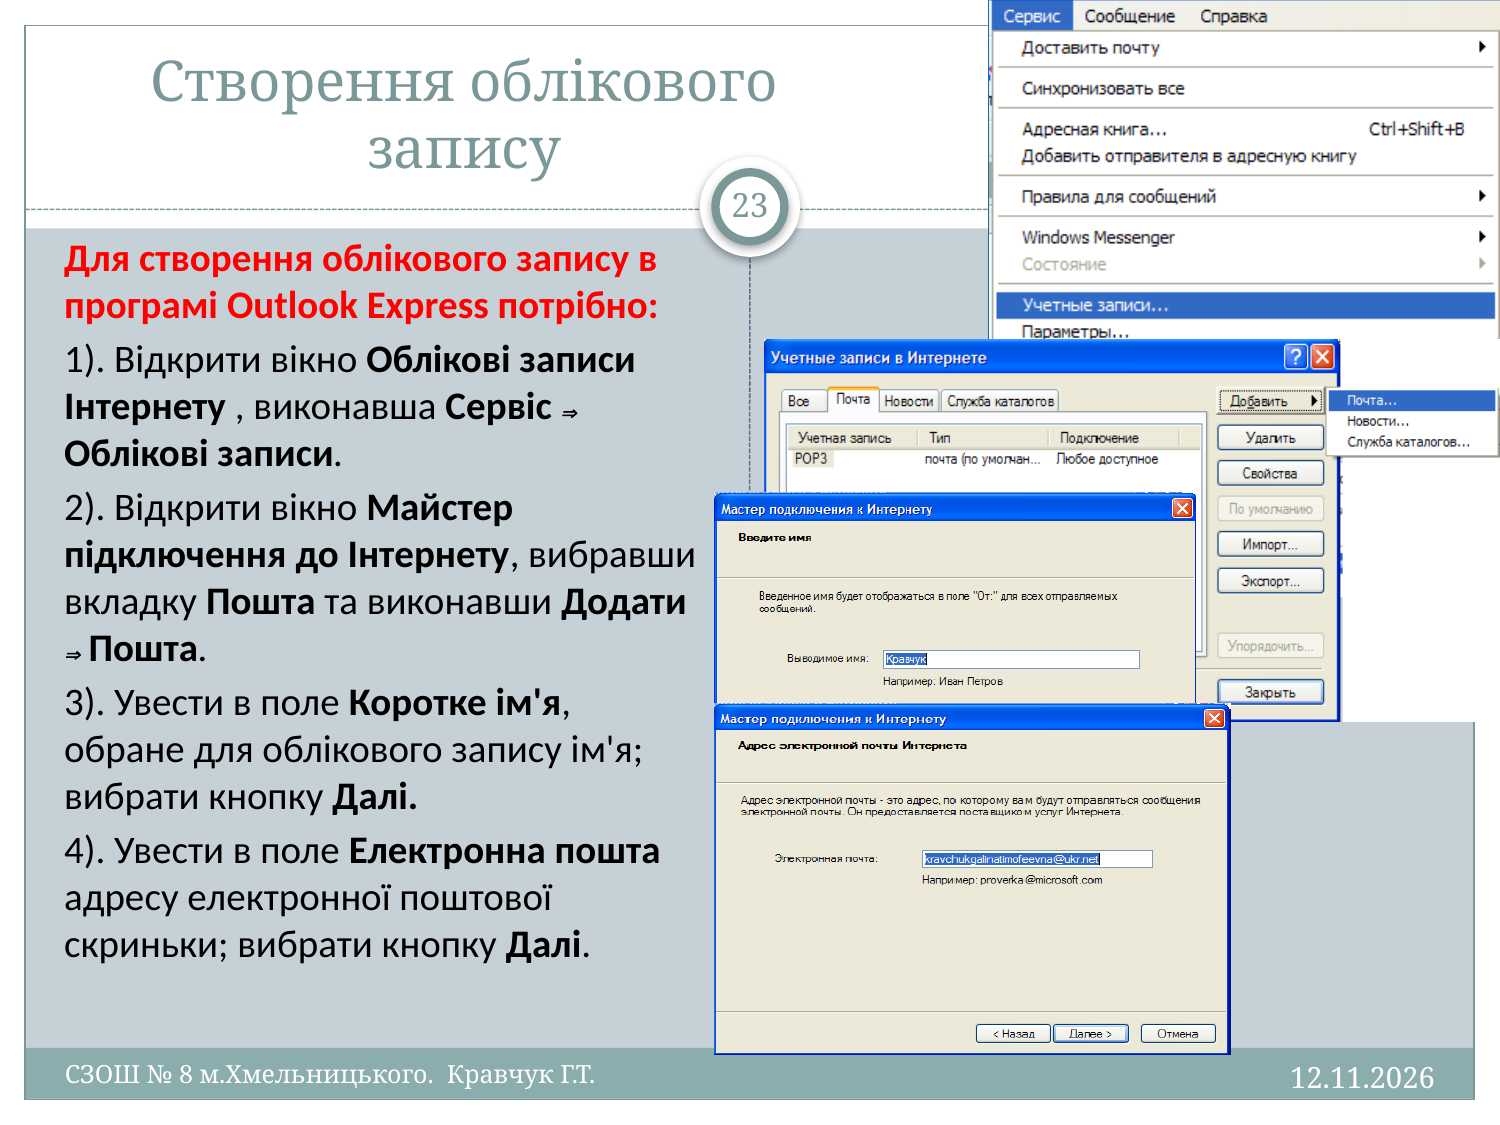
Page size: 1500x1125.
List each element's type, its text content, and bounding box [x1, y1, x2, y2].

picture [714, 339, 1500, 1055]
footer СЗОШ № 8 м.Хмельницького. Кравчук Г.Т. [50, 1051, 638, 1112]
slide_number 23 [712, 170, 788, 243]
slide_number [950, 1051, 1450, 1112]
list Для створення облікового запису в програмі Outlook Express потрібно: 1). Відкрити вікно Облікові записи Інтернету , виконавша Сервіс  Облікові записи. 2). Відкрити вікно Майстер підключення до Інтернету, вибравши вкладку Пошта та виконавши Додати  Пошта. 3). Увести в поле Коротке ім'я, обране для облікового запису ім'я; вибрати кнопку Далі. 4). Увести в поле Електронна пошта адресу електронної поштової скриньки; вибрати кнопку Далі. [49, 224, 712, 993]
title Створення облікового запису [49, 37, 879, 188]
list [988, 0, 1500, 337]
